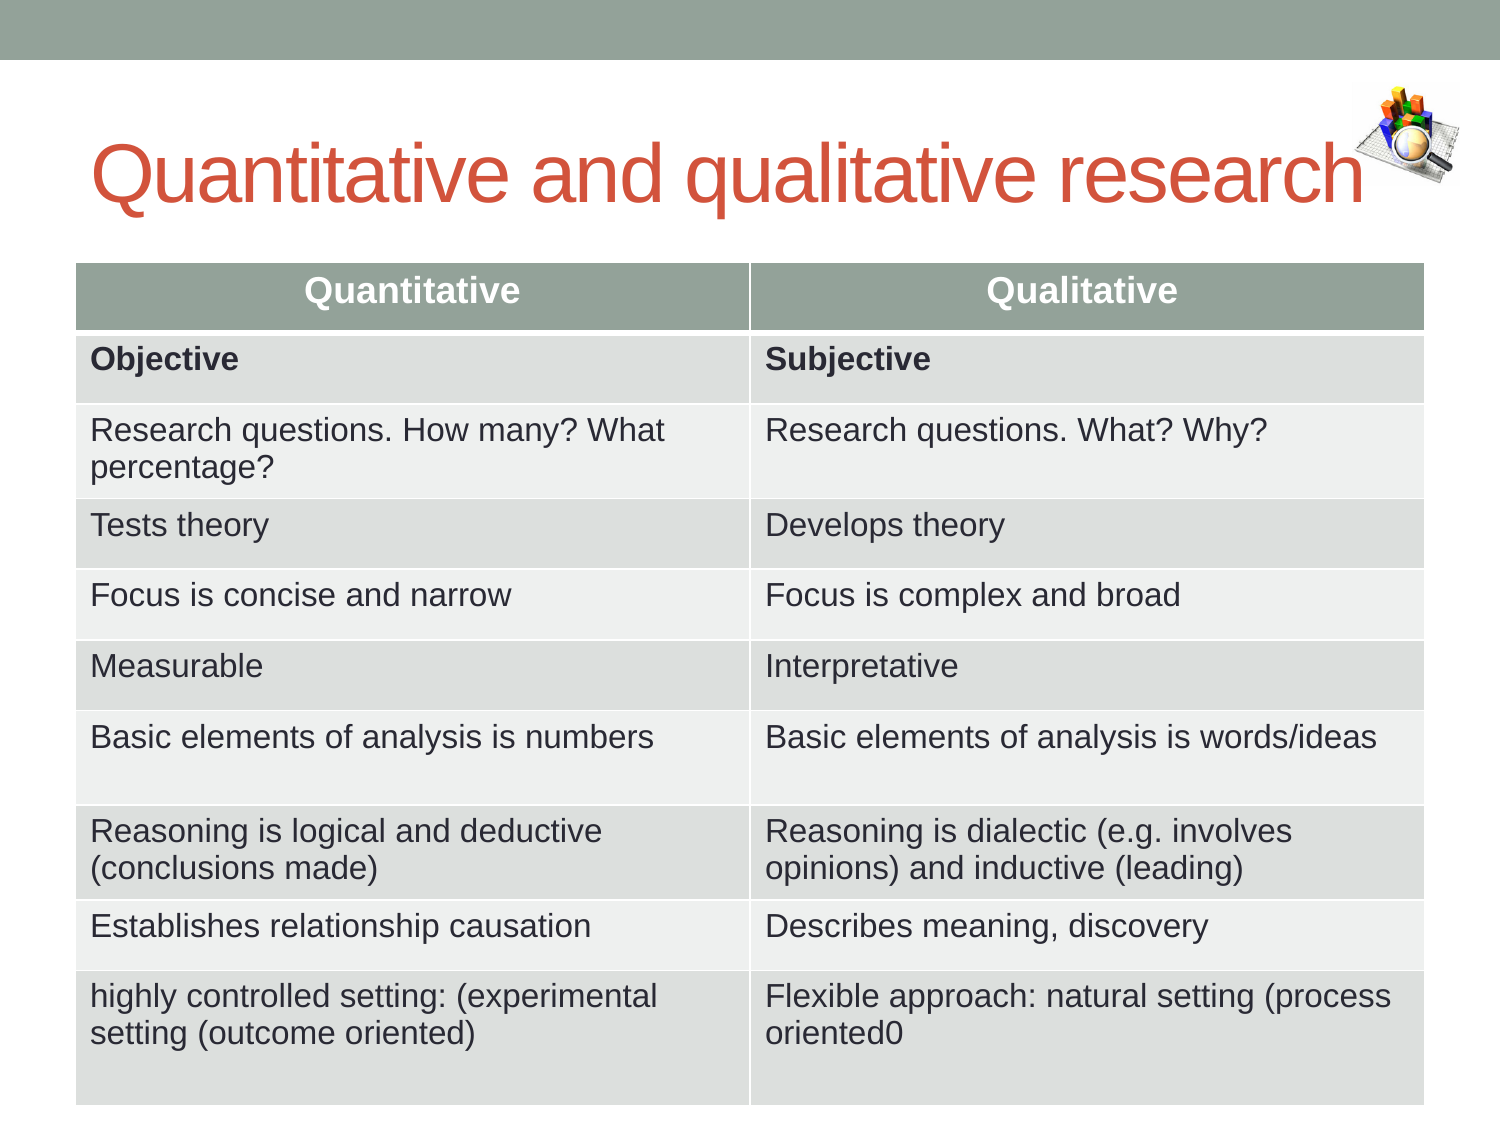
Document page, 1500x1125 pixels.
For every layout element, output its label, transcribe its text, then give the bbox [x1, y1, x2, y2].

table_cell Subjective [751, 336, 1424, 403]
title Quantitative and qualitative research [75, 87, 1425, 250]
table_cell Flexible approach: natural setting (process oriented0 [751, 971, 1424, 1105]
table_cell Tests theory [76, 499, 749, 568]
table_cell Develops theory [751, 499, 1424, 568]
table_cell Reasoning is logical and deductive (conclusions made) [76, 806, 749, 899]
table_cell Basic elements of analysis is numbers [76, 711, 749, 804]
table_cell Research questions. How many? What percentage? [76, 405, 749, 498]
picture [1352, 82, 1460, 186]
table_cell Interpretative [751, 641, 1424, 710]
table_cell Establishes relationship causation [76, 901, 749, 970]
table_cell Research questions. What? Why? [751, 405, 1424, 498]
table_cell Focus is concise and narrow [76, 570, 749, 639]
table_cell Measurable [76, 641, 749, 710]
table_cell Focus is complex and broad [751, 570, 1424, 639]
table_cell Basic elements of analysis is words/ideas [751, 711, 1424, 804]
table_cell Describes meaning, discovery [751, 901, 1424, 970]
table_header Quantitative [76, 263, 749, 330]
table_cell Objective [76, 336, 749, 403]
table_cell Reasoning is dialectic (e.g. involves opinions) and inductive (leading) [751, 806, 1424, 899]
table_header Qualitative [751, 263, 1424, 330]
table_cell highly controlled setting: (experimental setting (outcome oriented) [76, 971, 749, 1105]
